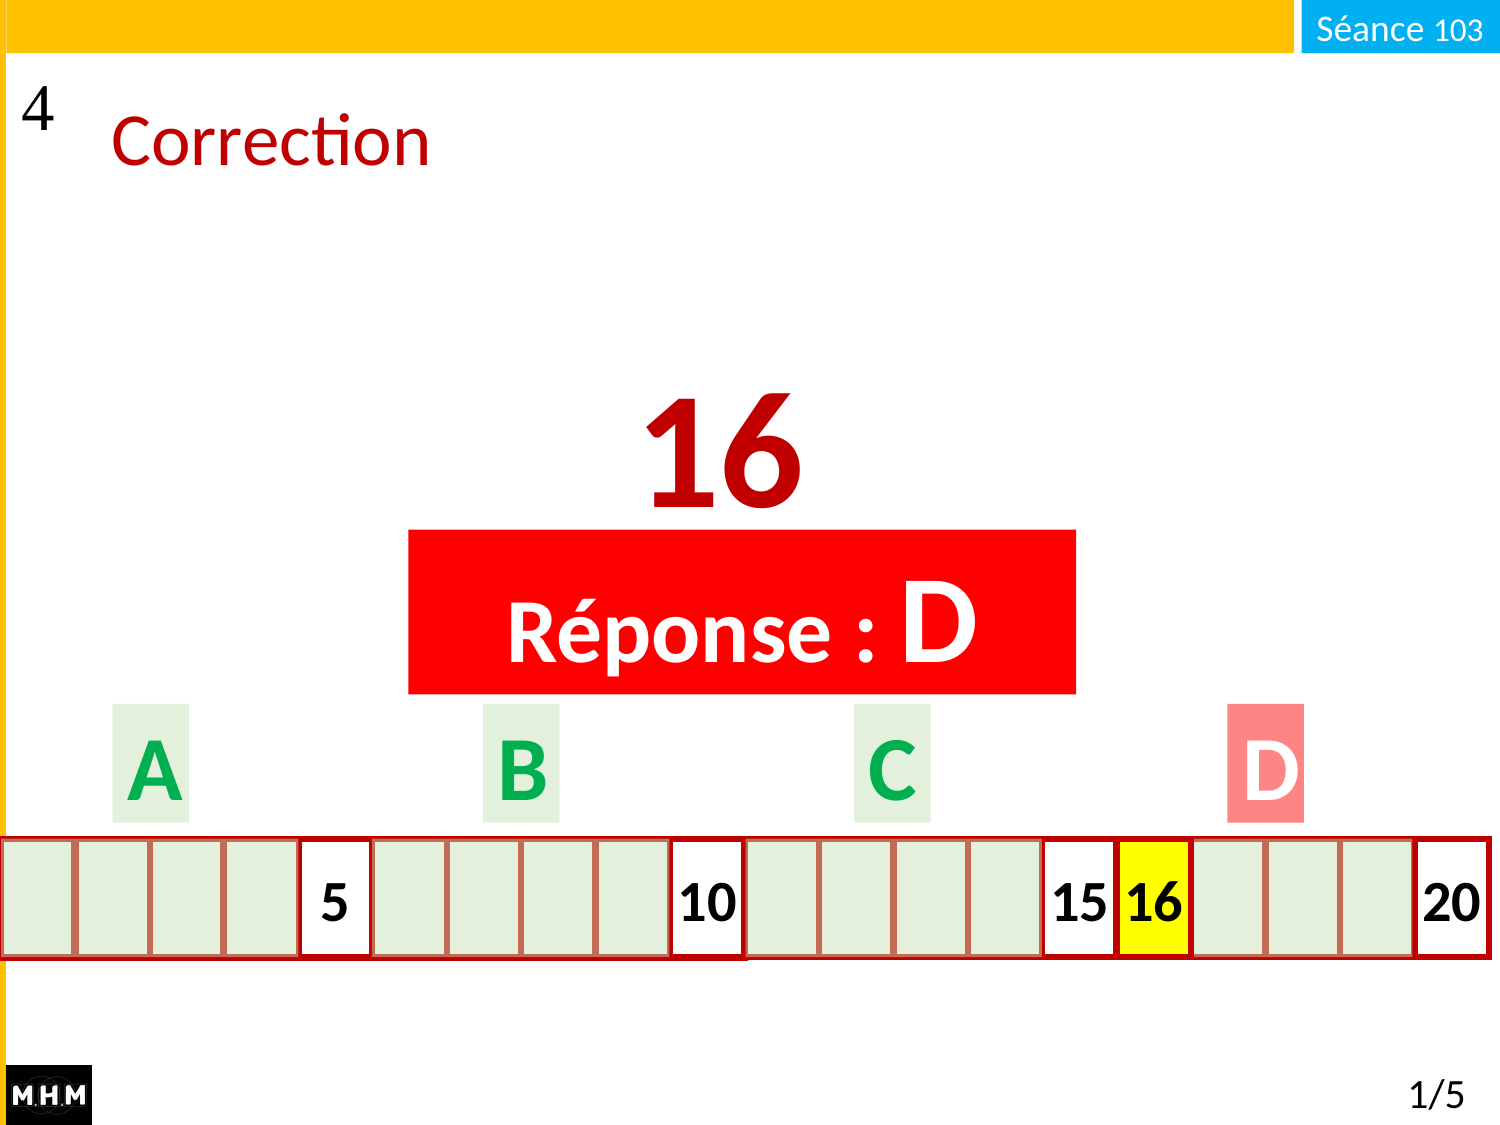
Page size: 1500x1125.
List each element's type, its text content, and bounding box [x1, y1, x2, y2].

list 1/5 [1373, 1064, 1500, 1125]
text_box B [482, 703, 560, 824]
text_box D [1226, 703, 1305, 824]
text_box C [853, 703, 932, 824]
text_box Réponse : D [408, 529, 1077, 695]
picture [6, 1065, 92, 1125]
title Correction [96, 60, 1391, 223]
text_box 16 [610, 333, 829, 529]
text_box A [112, 703, 190, 824]
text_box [0, 838, 1489, 958]
